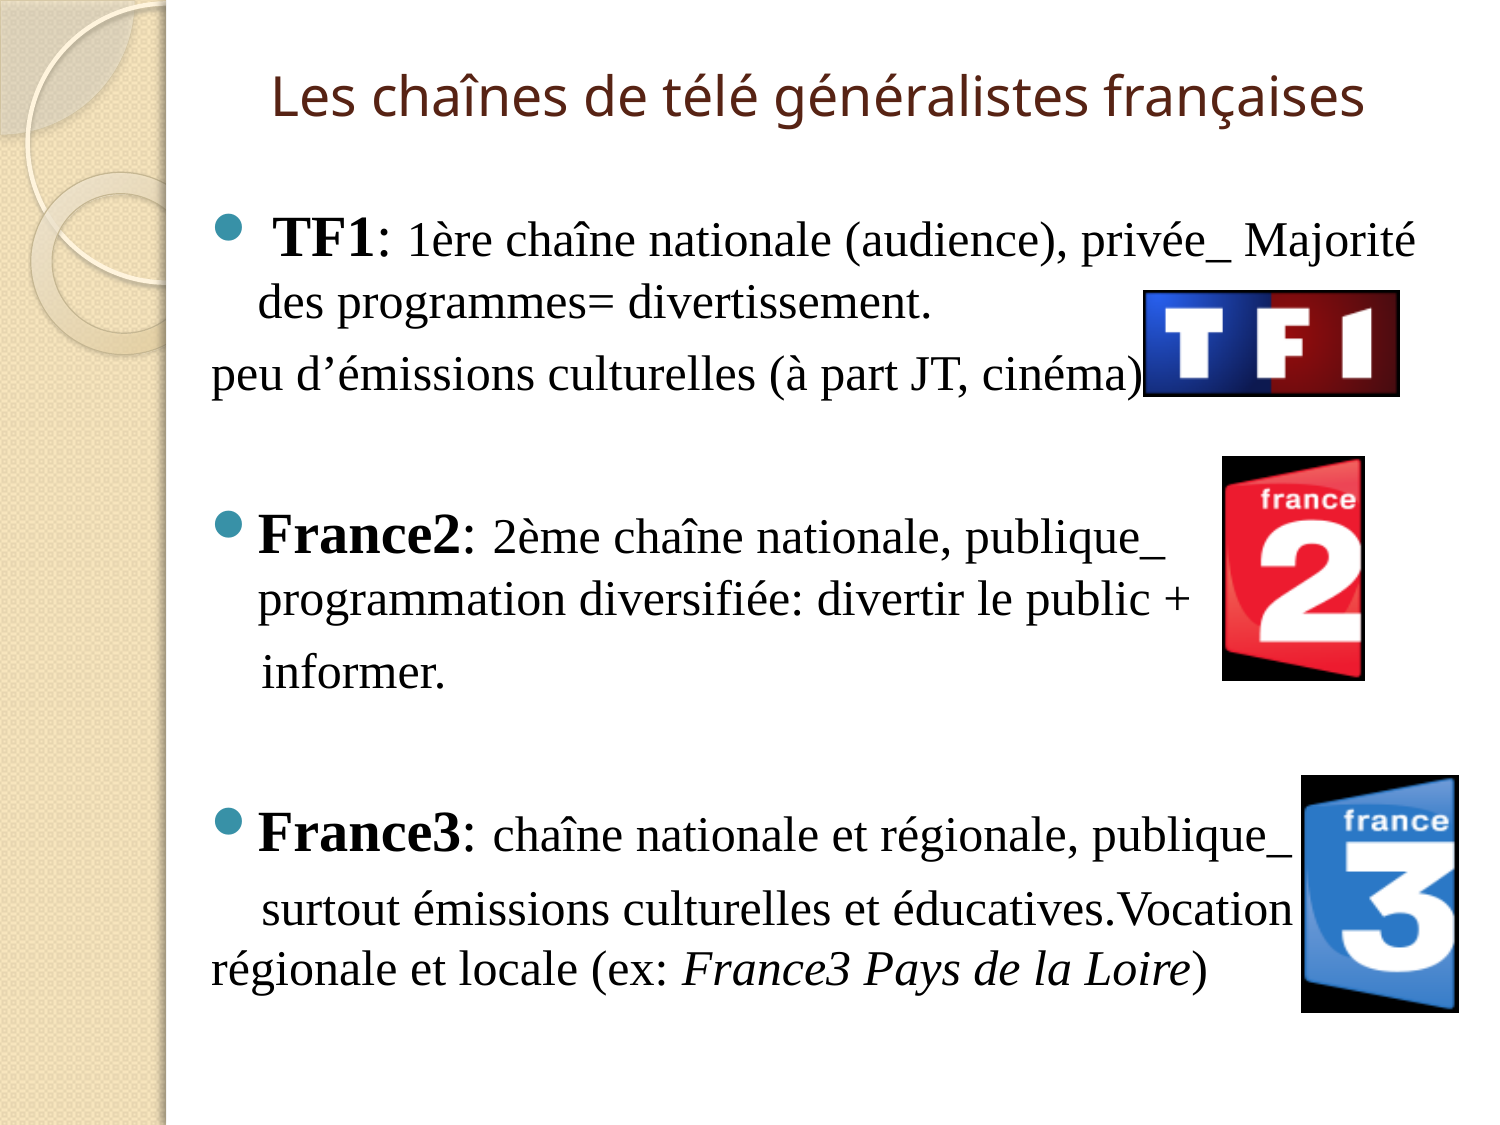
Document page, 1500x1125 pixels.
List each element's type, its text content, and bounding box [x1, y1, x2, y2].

picture [1222, 455, 1365, 681]
title Les chaînes de télé généralistes françaises [171, 30, 1466, 157]
picture [1143, 290, 1400, 397]
list TF1: 1ère chaîne nationale (audience), privée_ Majorité des programmes= divertissement. peu d’émissions culturelles (à part JT, cinéma) France2: 2ème chaîne nationale, publique_ programmation diversifiée: divertir le public + informer. France3: chaîne nationale et régionale, publique_ surtout émissions culturelles et éducatives.Vocation régionale et locale (ex: France3 Pays de la Loire) [183, 191, 1500, 1106]
picture [1301, 774, 1459, 1013]
